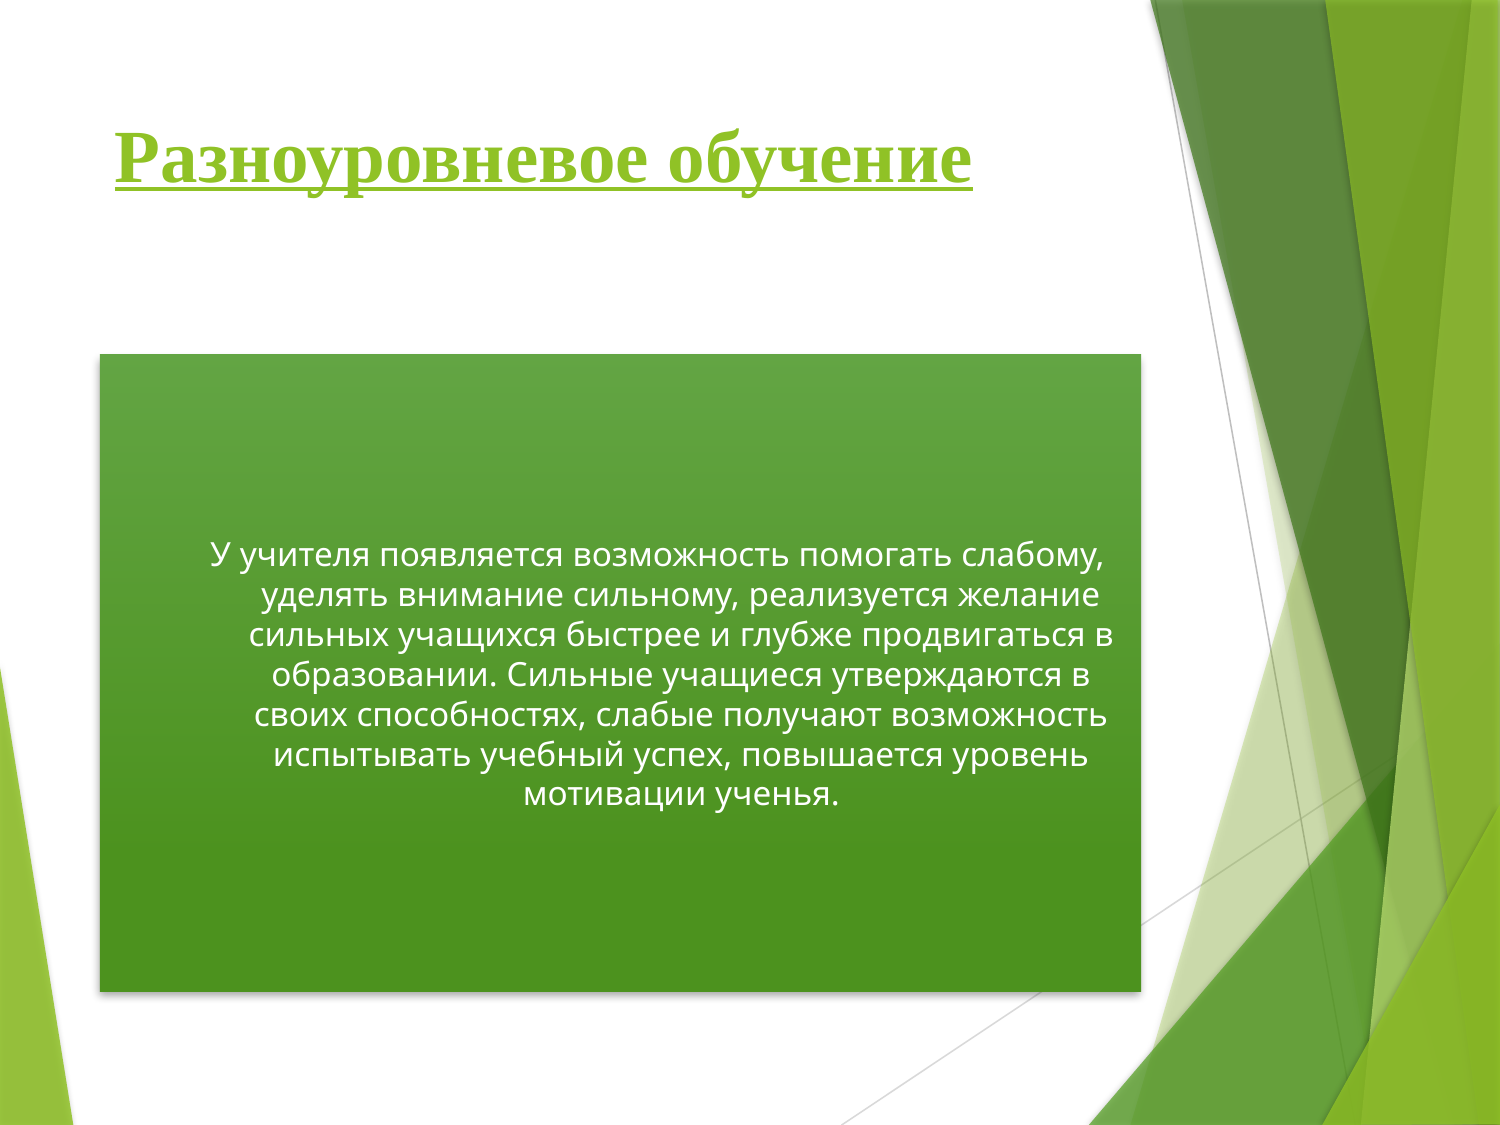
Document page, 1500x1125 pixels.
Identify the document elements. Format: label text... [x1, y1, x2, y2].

title Разноуровневое обучение [99, 99, 1142, 317]
list У учителя появляется возможность помогать слабому, уделять внимание сильному, реализуется желание сильных учащихся быстрее и глубже продвигаться в образовании. Сильные учащиеся утверждаются в своих способностях, слабые получают возможность испытывать учебный успех, повышается уровень мотивации ученья. [99, 354, 1142, 992]
